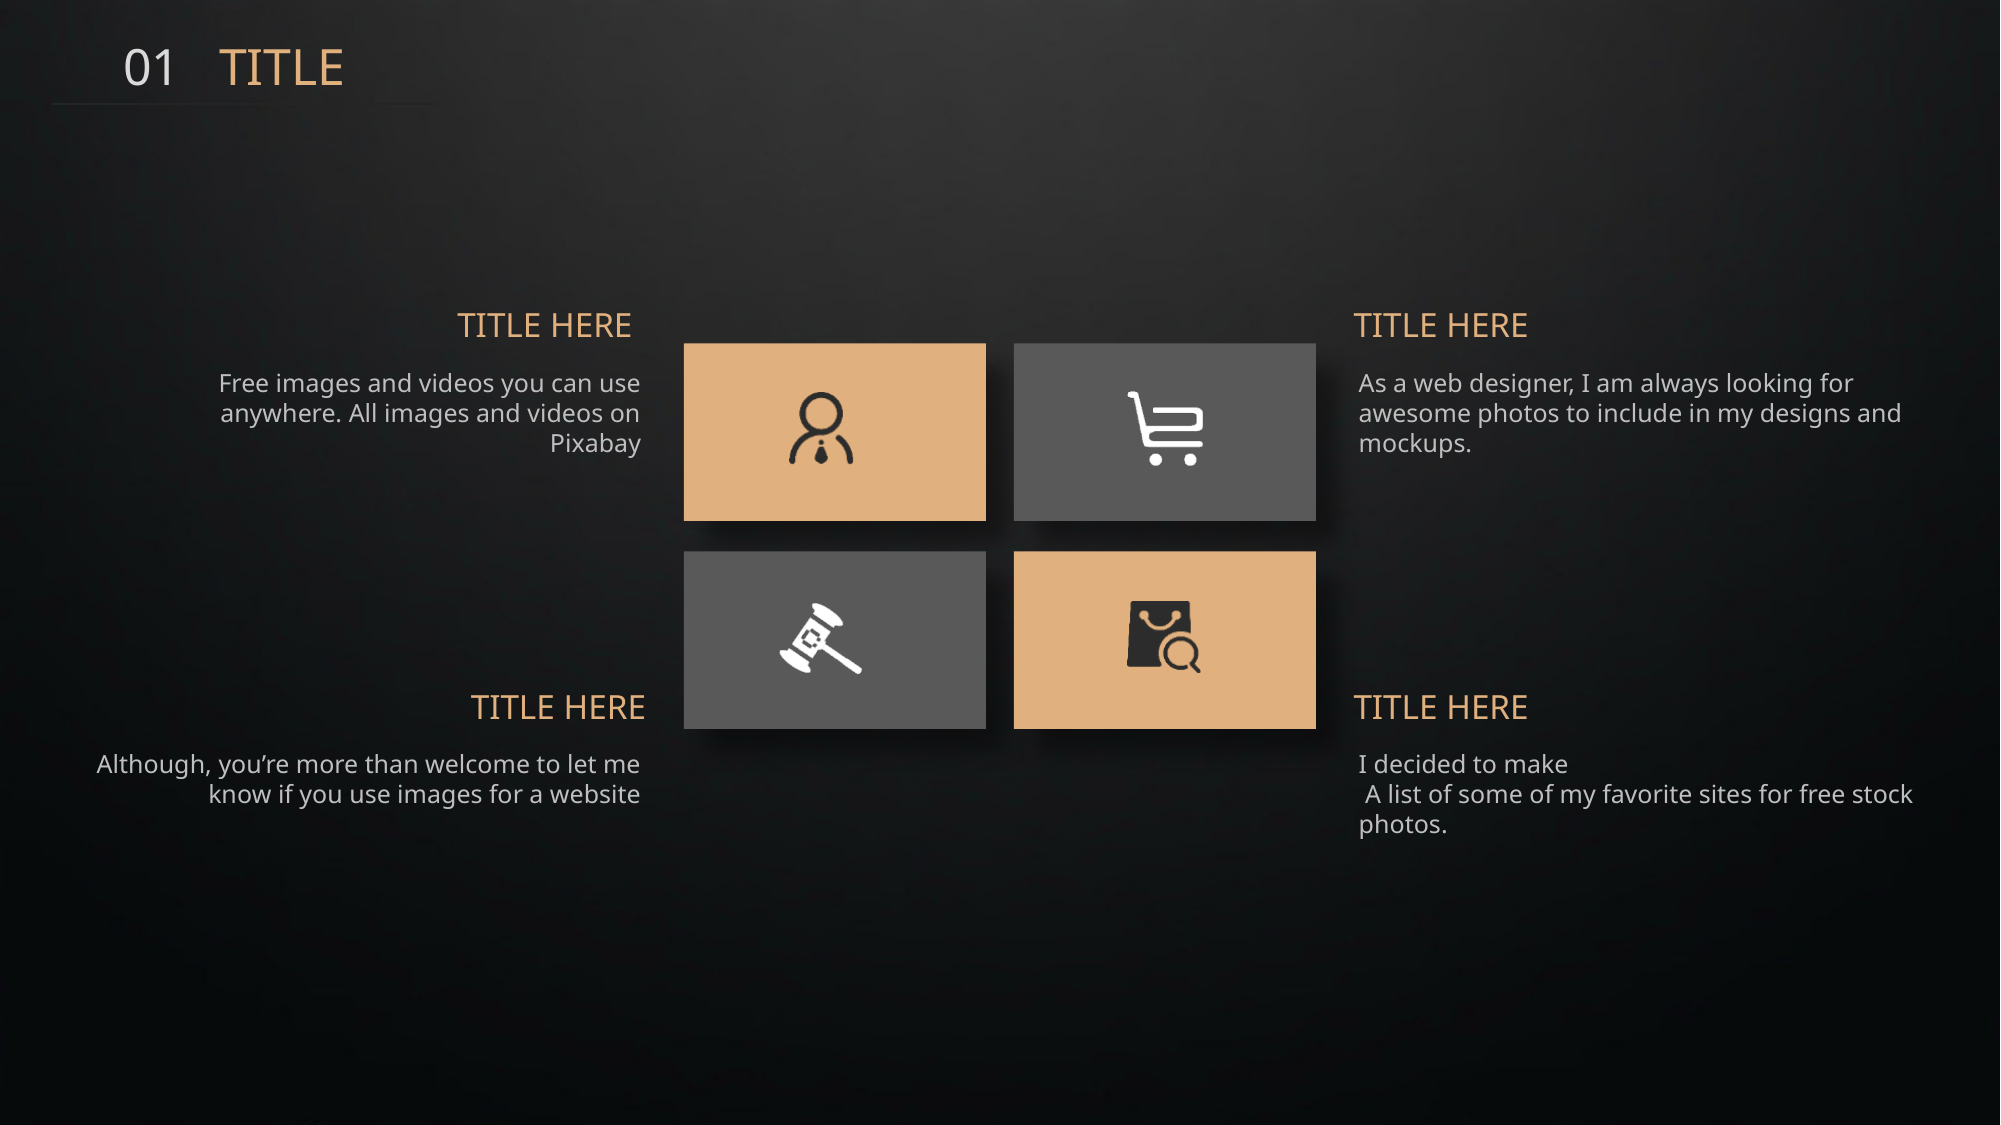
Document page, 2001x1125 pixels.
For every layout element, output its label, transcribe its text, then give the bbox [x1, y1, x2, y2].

text_box TITLE HERE [1338, 297, 1544, 352]
text_box [683, 342, 987, 522]
text_box TITLE HERE [442, 297, 648, 352]
text_box Free images and videos you can use anywhere. All images and videos on Pixabay [141, 359, 656, 465]
text_box TITLE HERE [1338, 678, 1544, 734]
text_box [1013, 550, 1317, 730]
text_box I decided to make A list of some of my favorite sites for free stock photos. [1343, 740, 2000, 846]
picture [0, 0, 2000, 1125]
text_box TITLE HERE [456, 678, 662, 734]
text_box Although, you’re more than welcome to let me know if you use images for a website [79, 740, 656, 816]
text_box As a web designer, I am always looking for awesome photos to include in my designs and mockups. [1343, 359, 1967, 465]
text_box 01 TITLE [107, 28, 362, 103]
text_box [1013, 342, 1317, 522]
text_box [683, 550, 987, 730]
